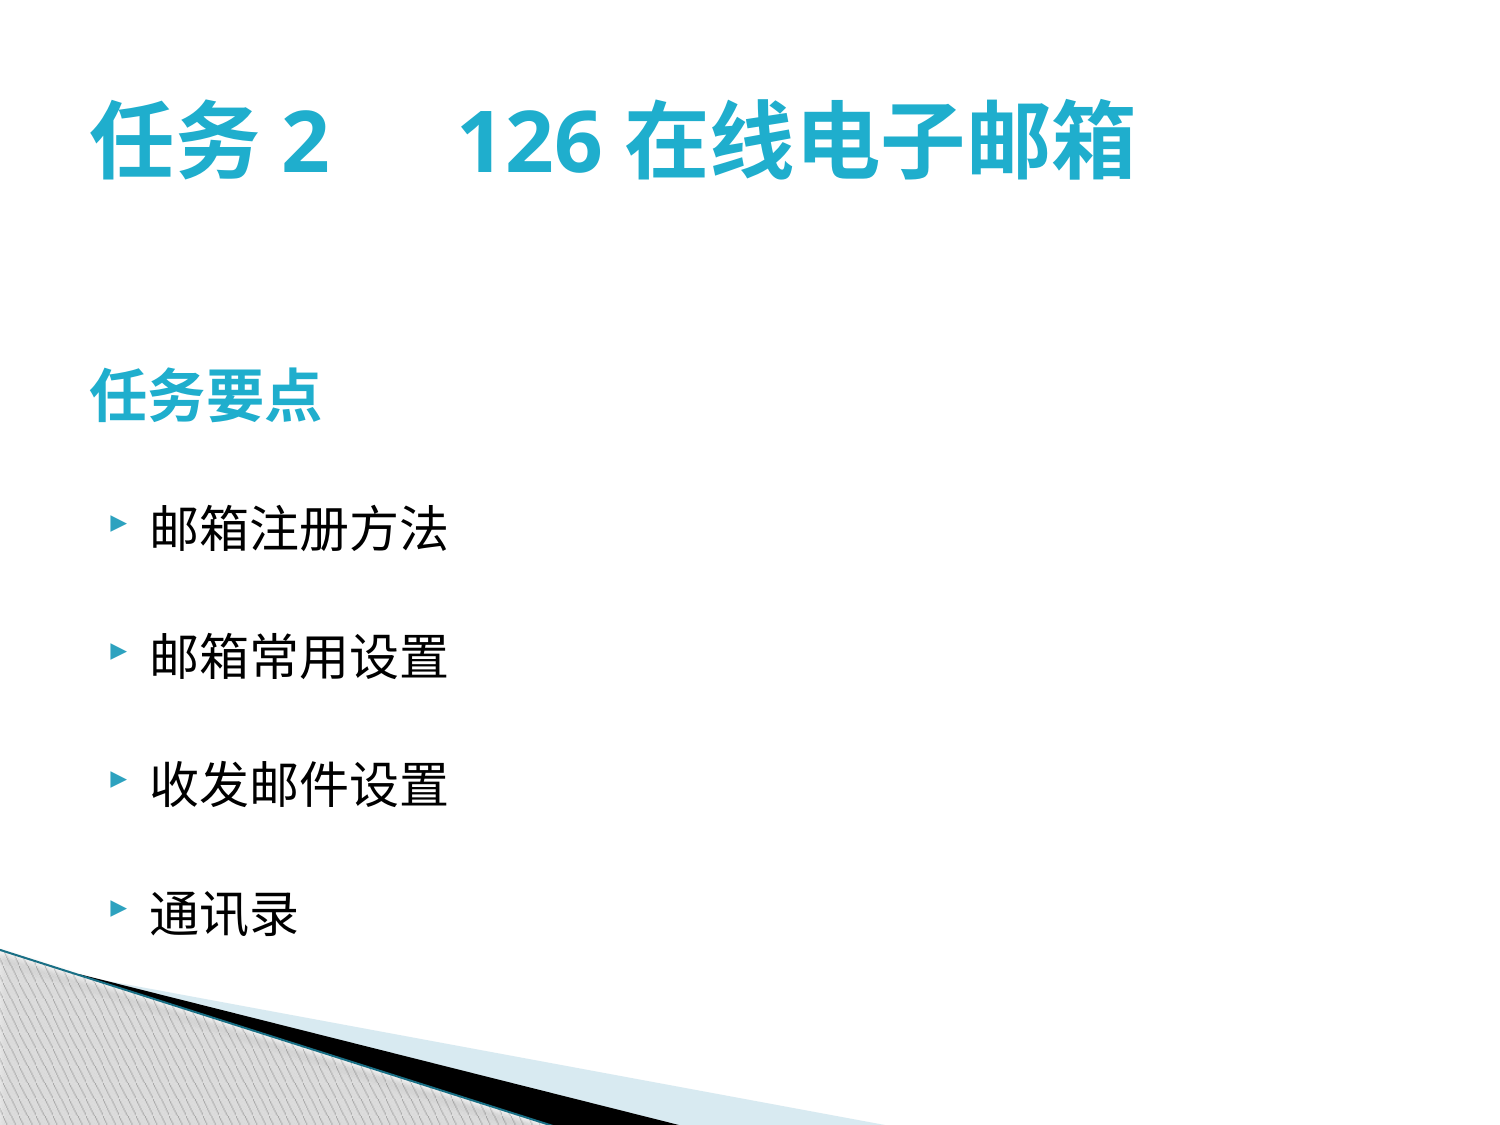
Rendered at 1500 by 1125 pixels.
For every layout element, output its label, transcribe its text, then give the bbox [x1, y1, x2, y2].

list 任务要点 邮箱注册方法 邮箱常用设置 收发邮件设置 通讯录 [75, 309, 1425, 953]
title 任务2 126在线电子邮箱 [75, 45, 1425, 233]
